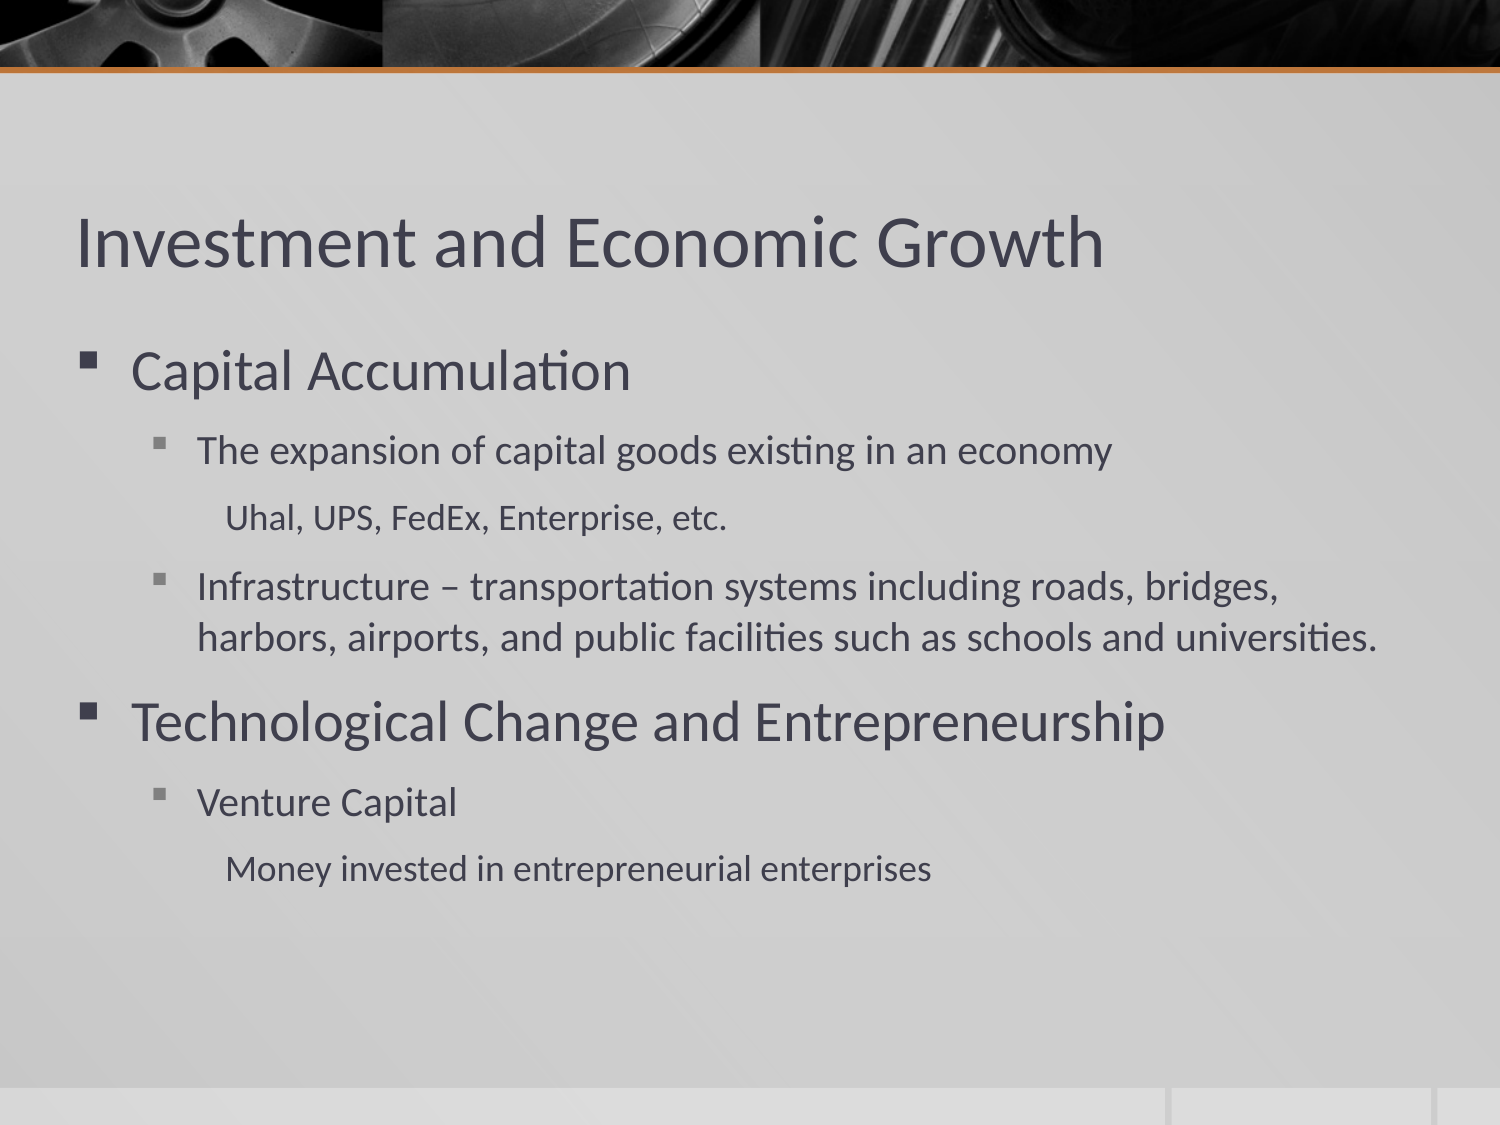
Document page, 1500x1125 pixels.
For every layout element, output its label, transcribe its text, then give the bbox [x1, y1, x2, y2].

picture [0, 0, 1500, 67]
title Investment and Economic Growth [75, 162, 1425, 313]
list Capital Accumulation The expansion of capital goods existing in an economy Uhal, UPS, FedEx, Enterprise, etc. Infrastructure – transportation systems including roads, bridges, harbors, airports, and public facilities such as schools and universities. Technological Change and Entrepreneurship Venture Capital Money invested in entrepreneurial enterprises [75, 324, 1425, 1005]
